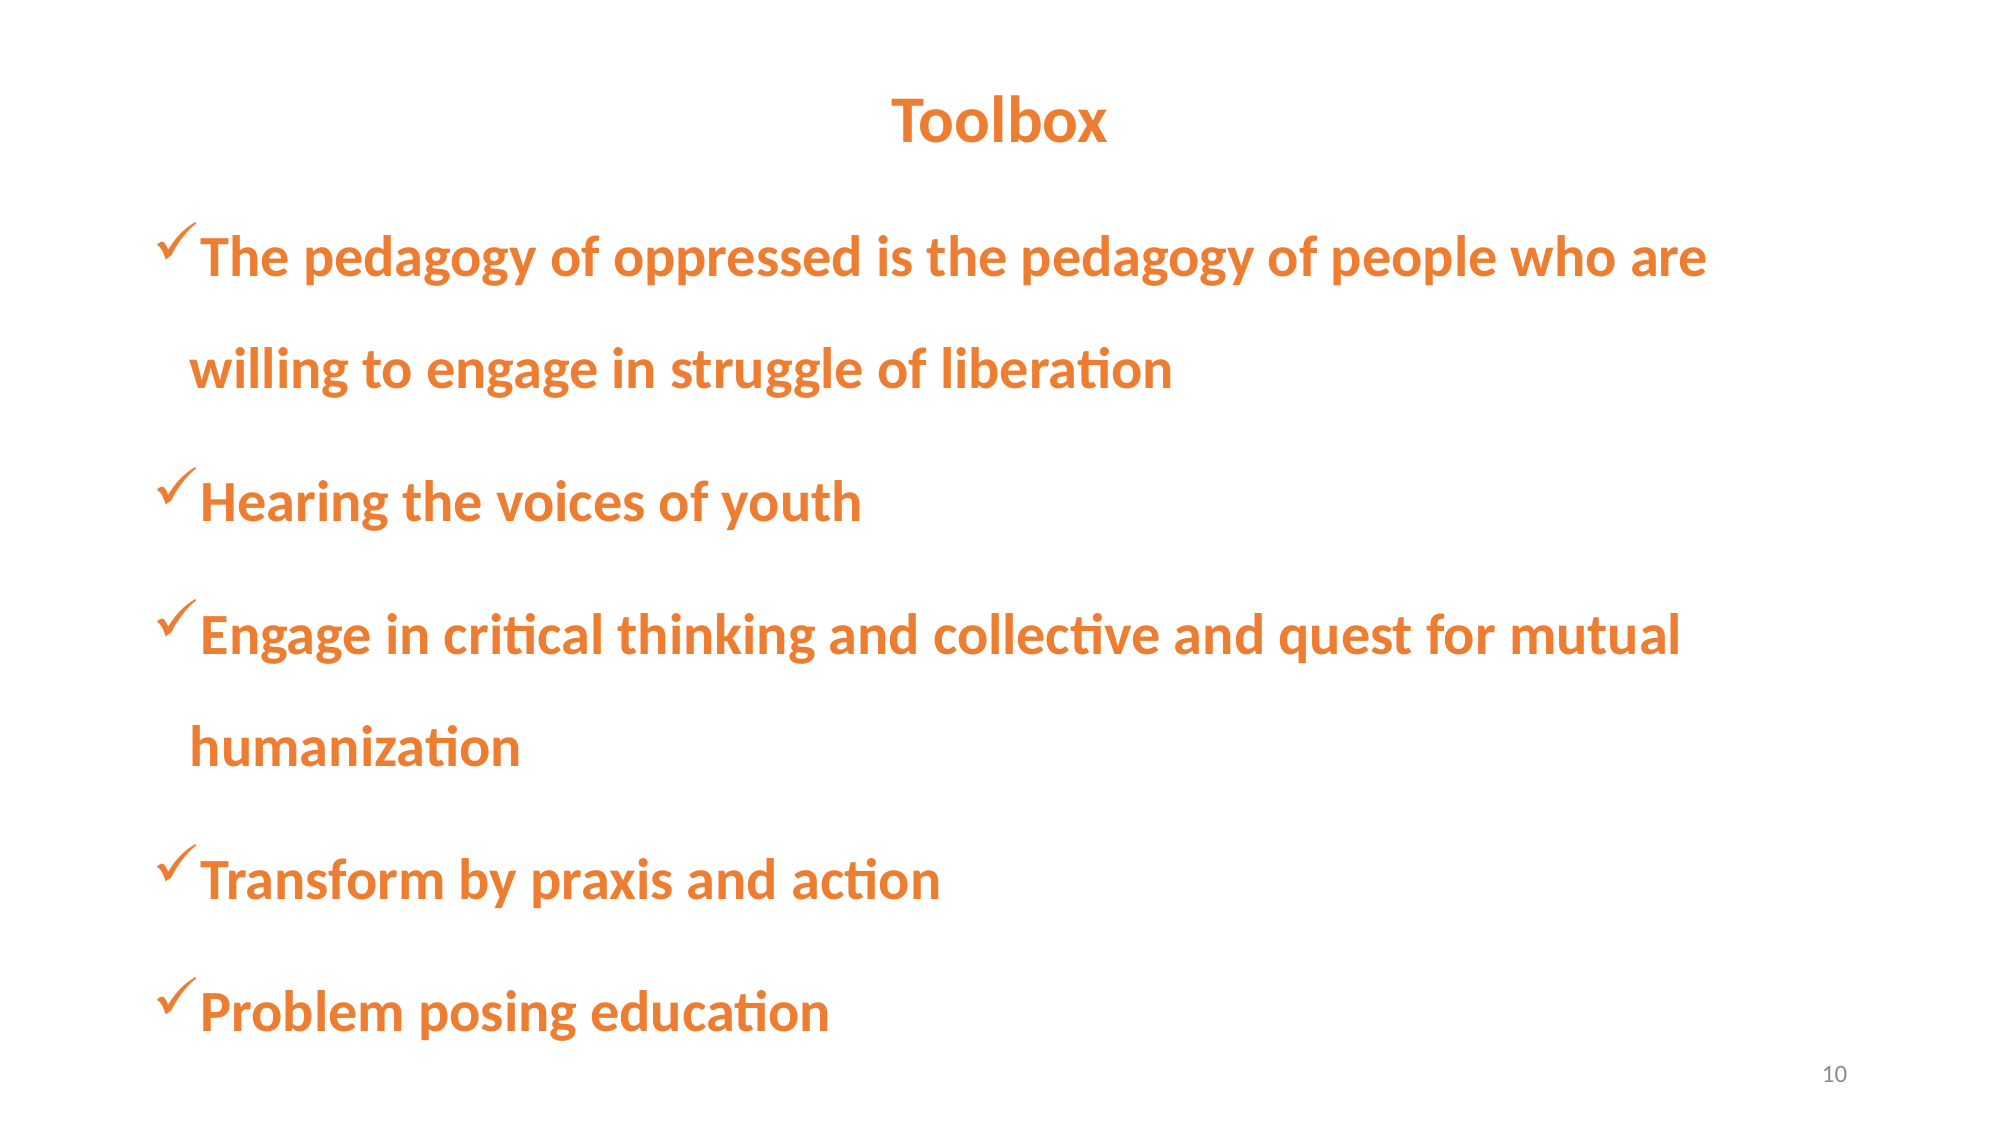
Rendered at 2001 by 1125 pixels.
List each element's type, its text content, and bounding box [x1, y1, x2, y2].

list Toolbox The pedagogy of oppressed is the pedagogy of people who are willing to engage in struggle of liberation Hearing the voices of youth Engage in critical thinking and collective and quest for mutual humanization Transform by praxis and action Problem posing education [137, 20, 1863, 1125]
slide_number 10 [1412, 1042, 1863, 1103]
